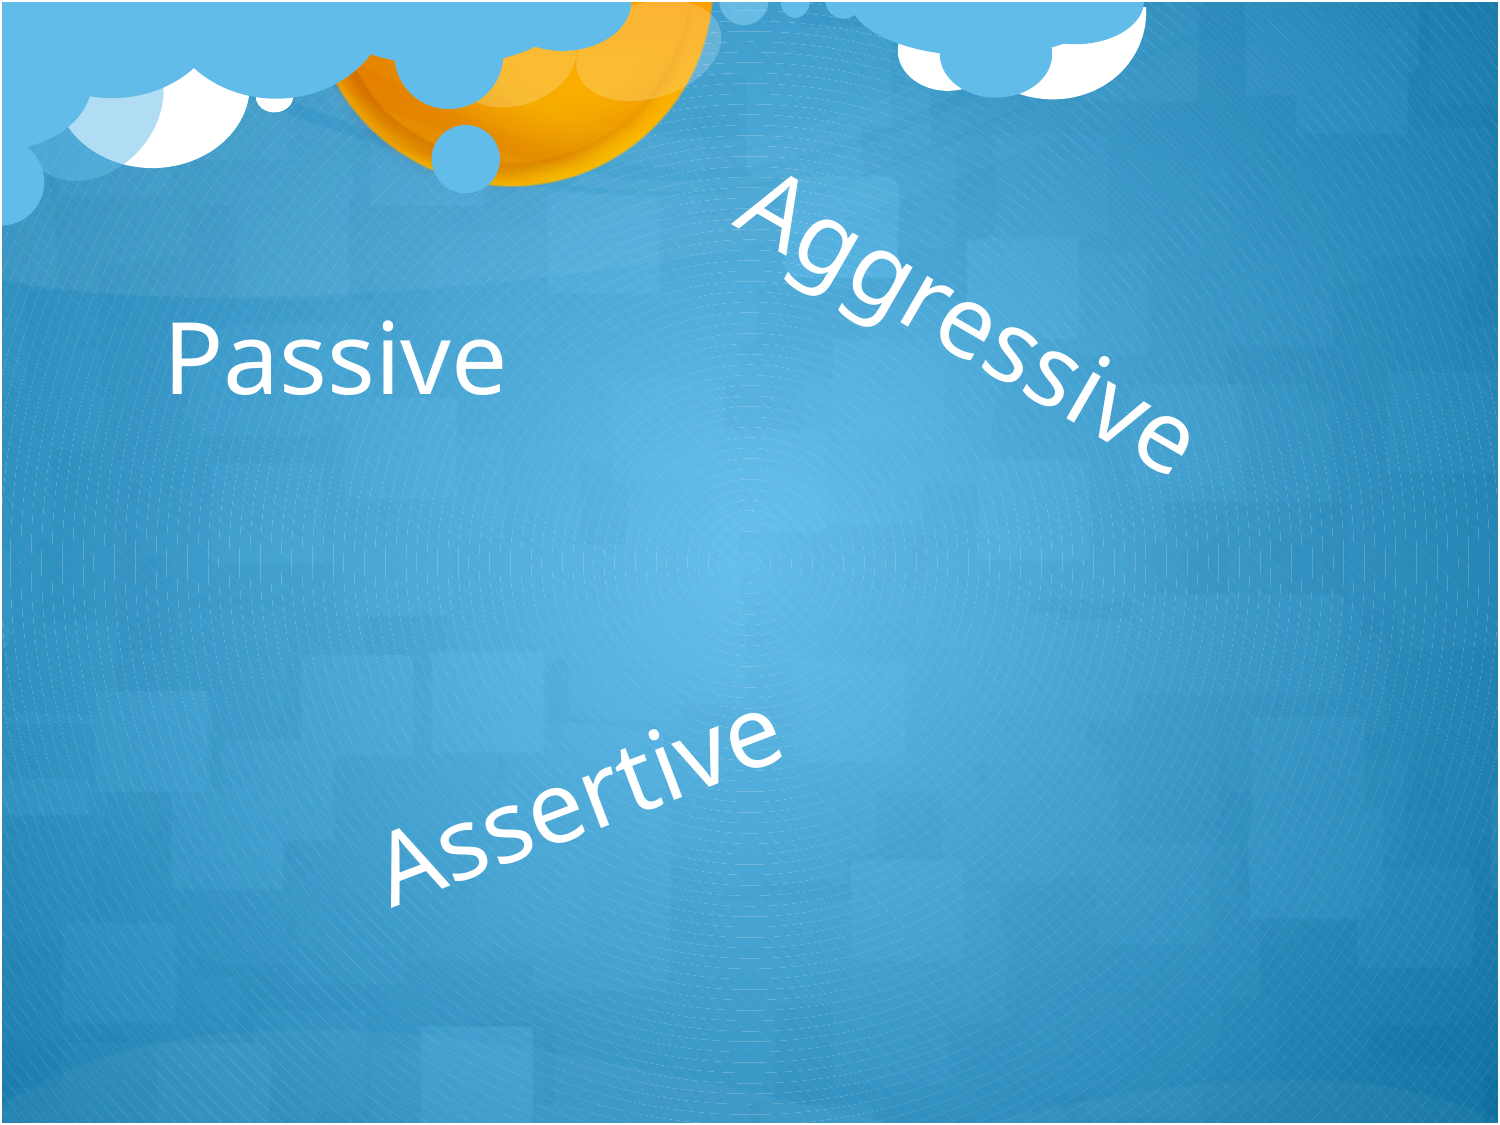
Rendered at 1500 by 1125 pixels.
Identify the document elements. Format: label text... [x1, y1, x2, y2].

text_box Passive [148, 287, 531, 422]
picture [2, 2, 1498, 1123]
text_box Assertive [339, 633, 860, 939]
text_box Aggressive [705, 124, 1262, 524]
